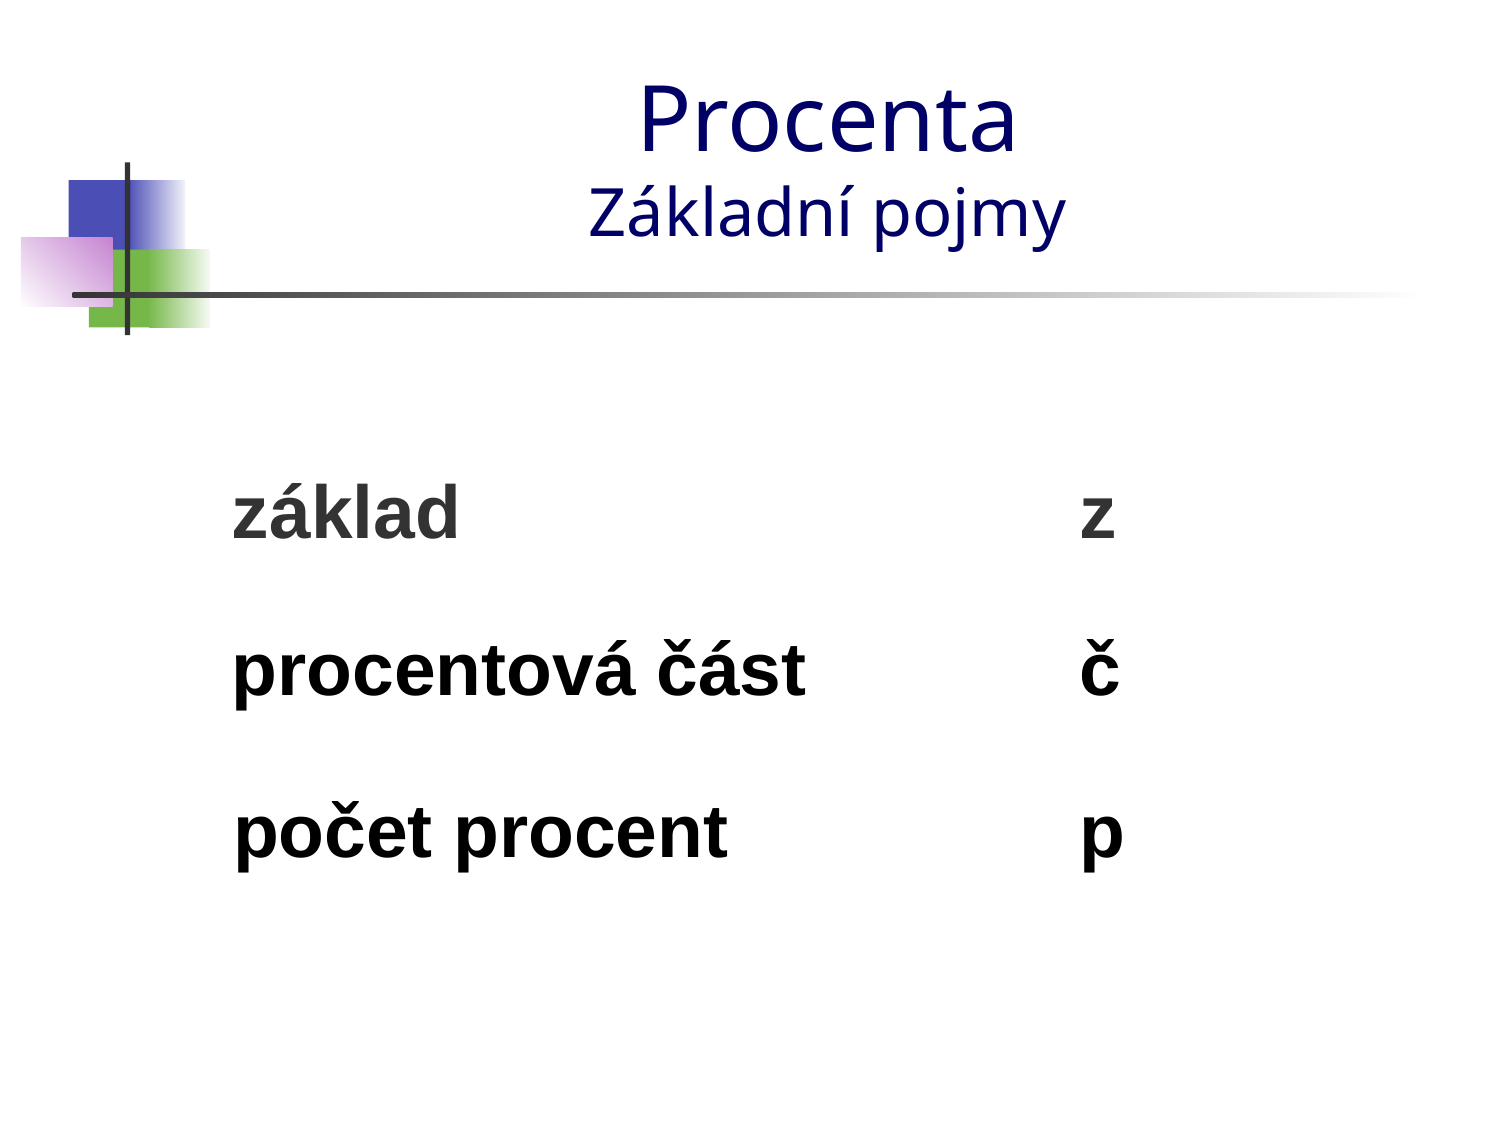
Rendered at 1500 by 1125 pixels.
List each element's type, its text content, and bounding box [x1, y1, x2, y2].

text_box základ [217, 455, 618, 561]
title Procenta Základní pojmy [188, 34, 1468, 276]
text_box počet procent [218, 775, 821, 881]
text_box z [1064, 455, 1132, 561]
text_box procentová část [217, 613, 844, 718]
text_box p [1064, 775, 1132, 881]
text_box č [1064, 613, 1132, 718]
